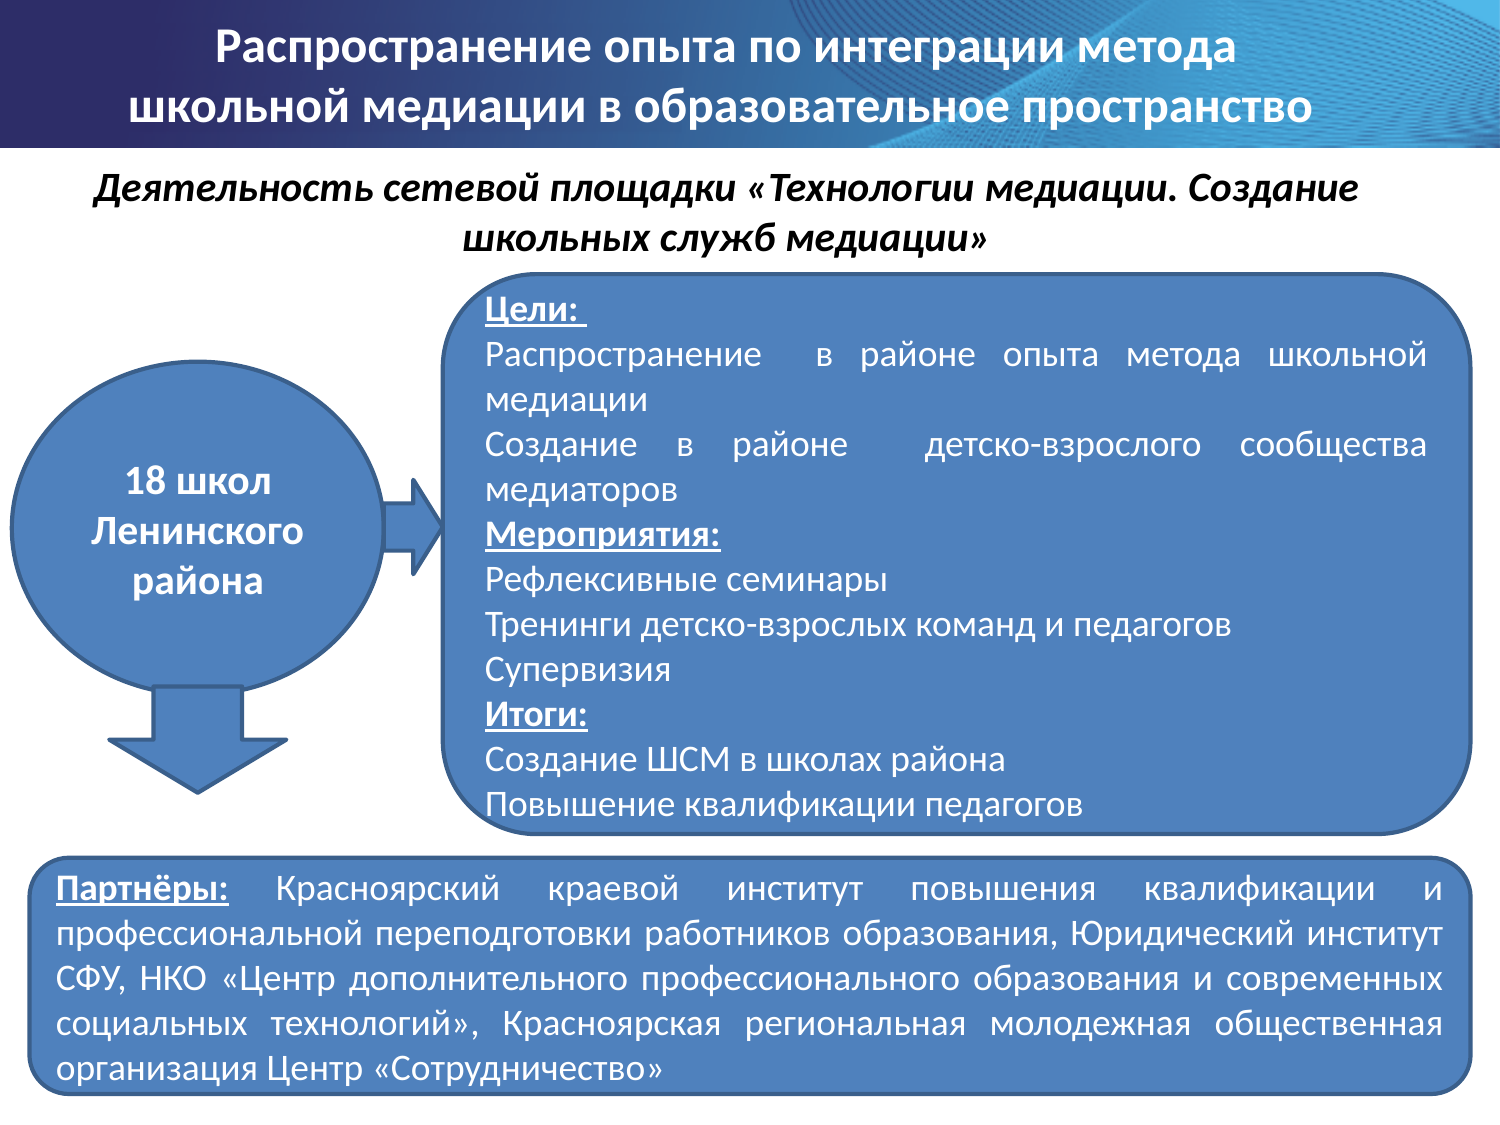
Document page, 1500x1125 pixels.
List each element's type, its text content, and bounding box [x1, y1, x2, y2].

text_box Цели: Распространение в районе опыта метода школьной медиации Создание в районе детско-взрослого сообщества медиаторов Мероприятия: Рефлексивные семинары Тренинги детско-взрослых команд и педагогов Супервизия Итоги: Создание ШСМ в школах района Повышение квалификации педагогов [440, 272, 1473, 837]
text_box [107, 684, 289, 795]
text_box Деятельность сетевой площадки «Технологии медиации. Создание школьных служб медиации» [58, 157, 1394, 267]
text_box Партнёры: Красноярский краевой институт повышения квалификации и профессиональной переподготовки работников образования, Юридический институт СФУ, НКО «Центр дополнительного профессионального образования и современных социальных технологий», Красноярская региональная молодежная общественная организация Центр «Сотрудничество» [27, 855, 1473, 1097]
picture [0, 0, 1500, 148]
text_box 18 школ Ленинского района [9, 359, 384, 692]
text_box [381, 477, 445, 577]
